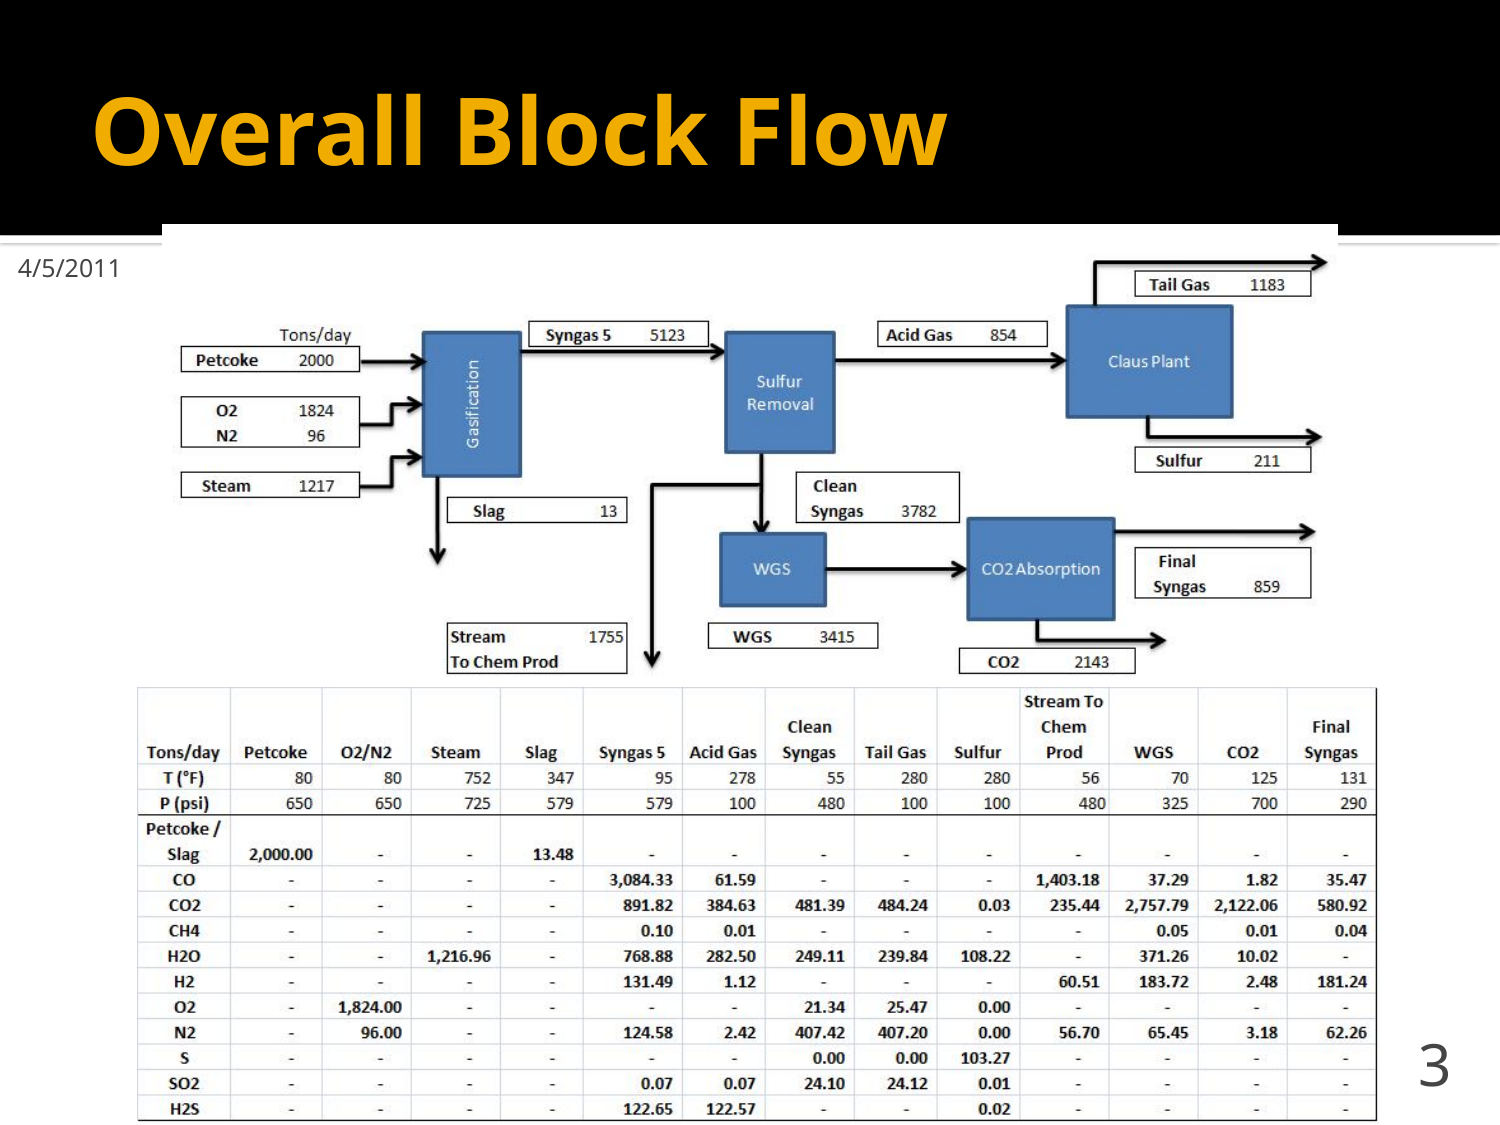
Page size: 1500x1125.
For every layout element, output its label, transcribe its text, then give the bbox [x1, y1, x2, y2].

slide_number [0, 237, 156, 283]
slide_number 3 [1384, 1062, 1467, 1108]
picture [137, 224, 1381, 1125]
title Overall Block Flow [75, 25, 1425, 231]
